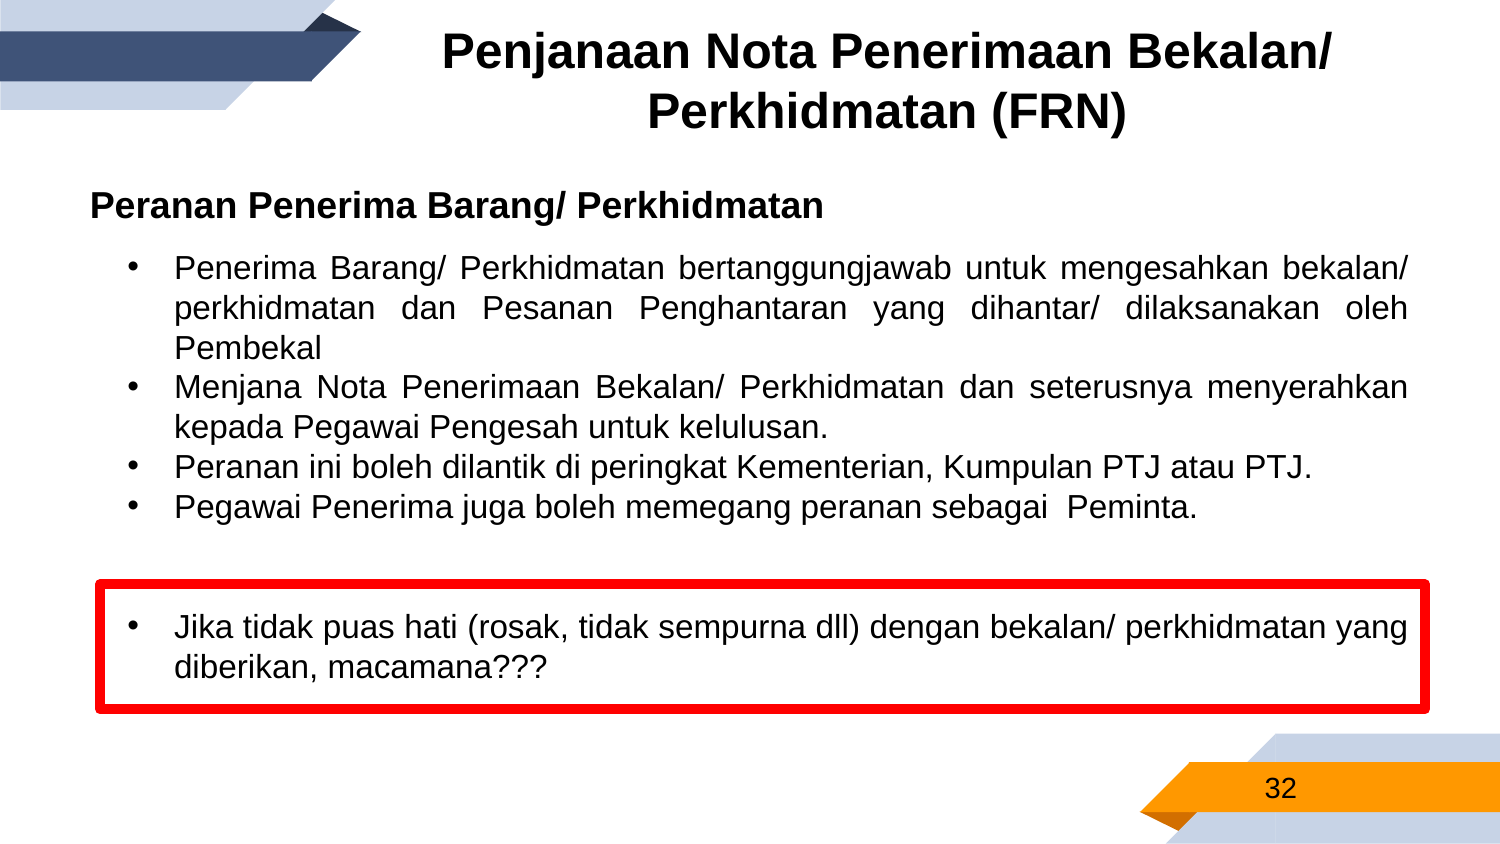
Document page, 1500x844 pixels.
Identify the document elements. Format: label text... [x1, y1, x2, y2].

text_box Penerima Barang/ Perkhidmatan bertanggungjawab untuk mengesahkan bekalan/ perkhidmatan dan Pesanan Penghantaran yang dihantar/ dilaksanakan oleh Pembekal Menjana Nota Penerimaan Bekalan/ Perkhidmatan dan seterusnya menyerahkan kepada Pegawai Pengesah untuk kelulusan. Peranan ini boleh dilantik di peringkat Kementerian, Kumpulan PTJ atau PTJ. Pegawai Penerima juga boleh memegang peranan sebagai Peminta. Jika tidak puas hati (rosak, tidak sempurna dll) dengan bekalan/ perkhidmatan yang diberikan, macamana??? [112, 238, 1425, 582]
text_box Peranan Penerima Barang/ Perkhidmatan [74, 173, 1338, 234]
text_box [98, 582, 1427, 711]
slide_number 32 [1249, 760, 1494, 813]
text_box Penjanaan Nota Penerimaan Bekalan/ Perkhidmatan (FRN) [323, 45, 1452, 111]
